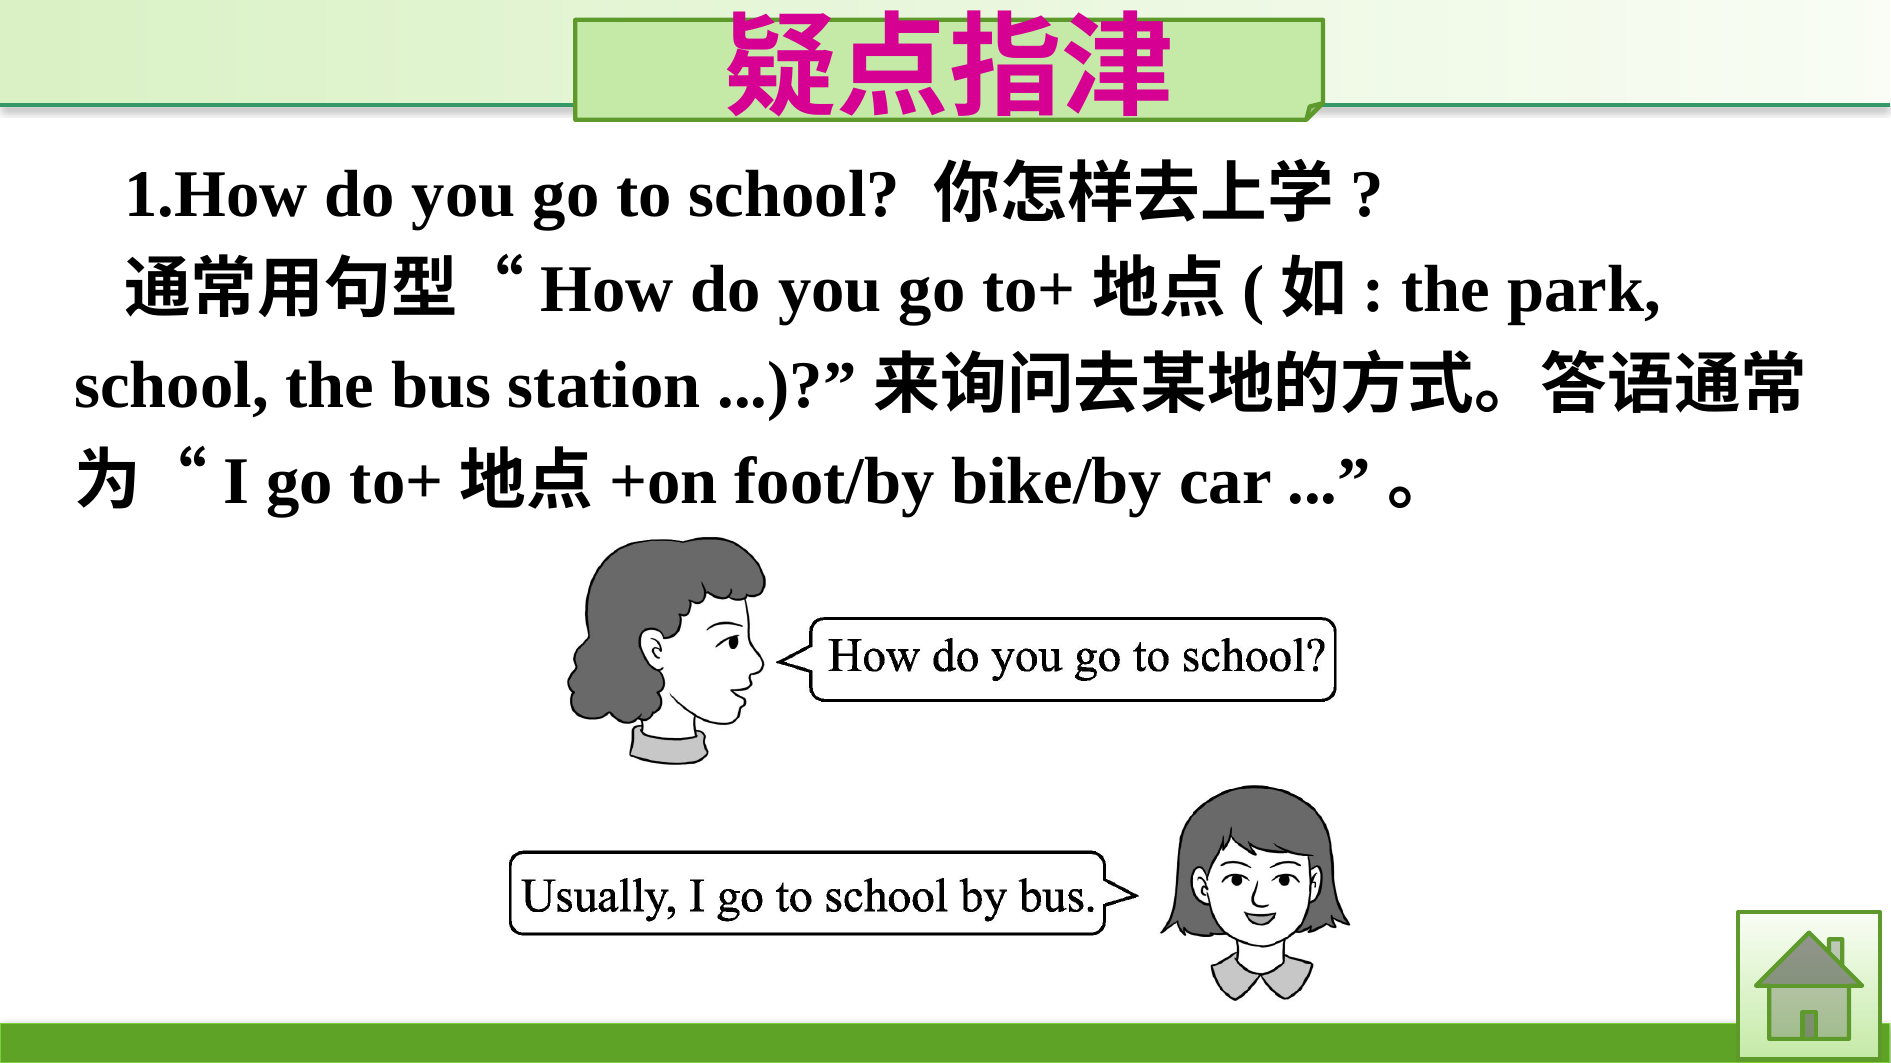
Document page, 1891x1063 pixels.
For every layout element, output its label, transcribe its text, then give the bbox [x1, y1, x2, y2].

text_box 1.How do you go to school? 你怎样去上学? 通常用句型“How do you go to+地点(如: the park, school, the bus station ...)?”来询问去某地的方式。答语通常为“I go to+地点+on foot/by bike/by car ...”。 [59, 126, 1833, 525]
text_box 疑点指津 [573, 17, 1326, 122]
picture [507, 525, 1359, 1008]
